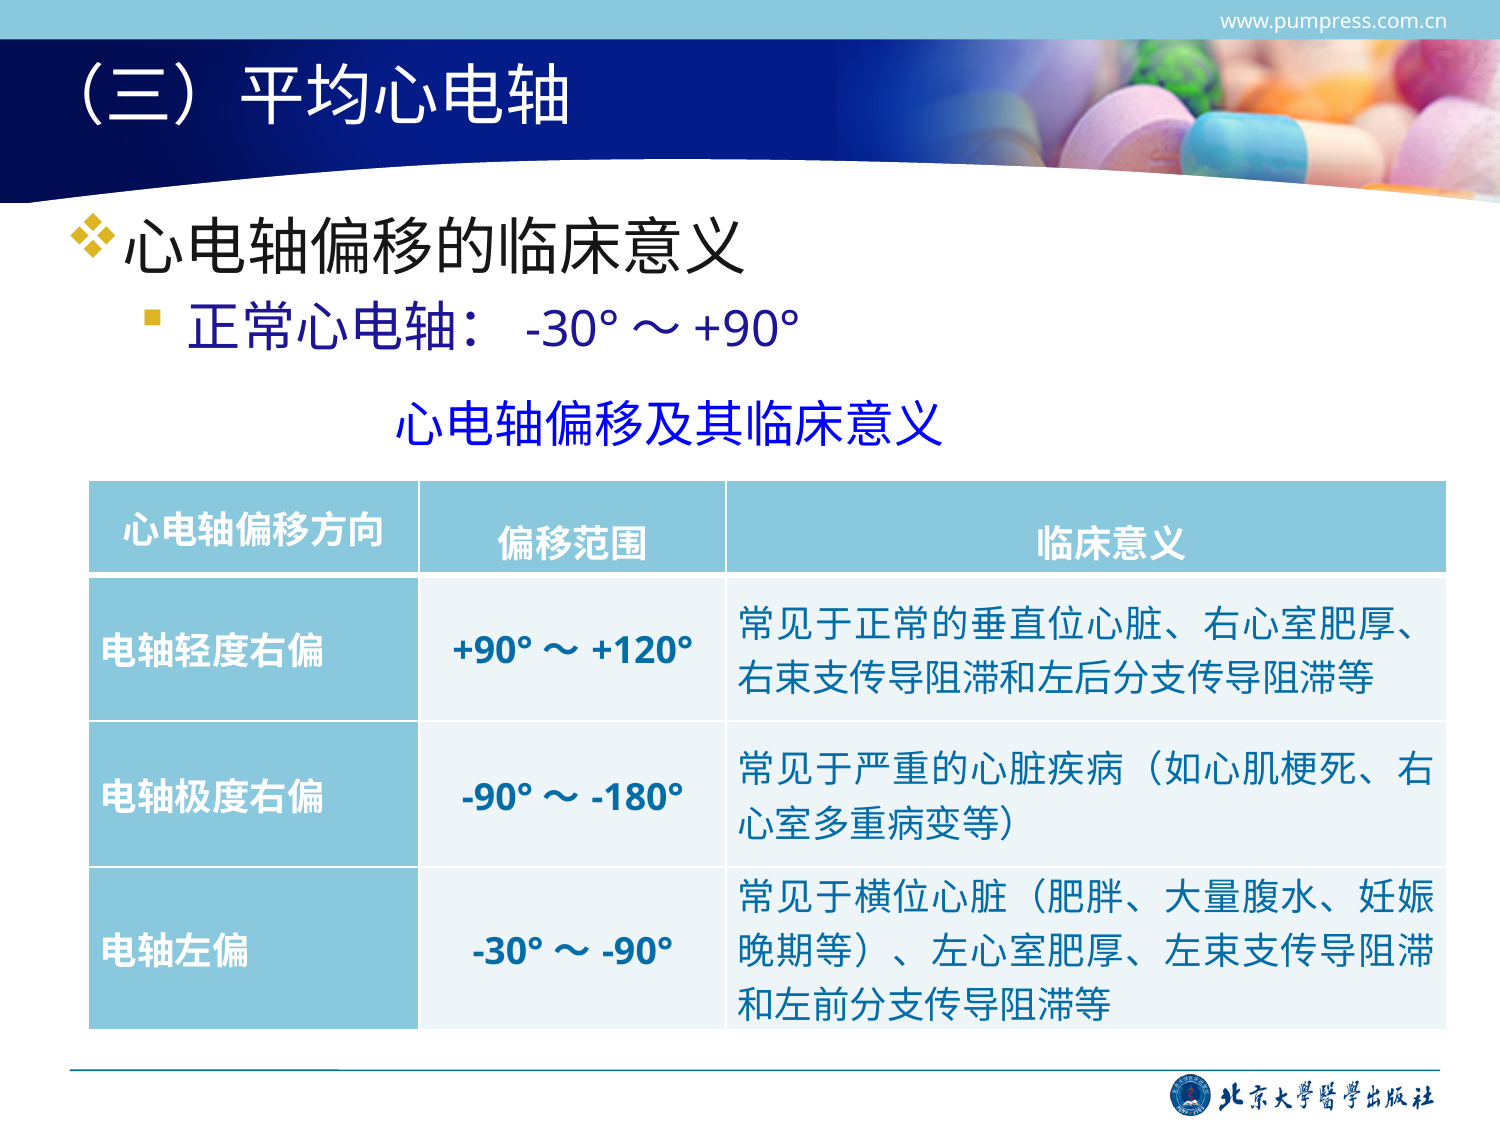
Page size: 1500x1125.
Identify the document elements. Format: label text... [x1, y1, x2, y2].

table_cell 常见于正常的垂直位心脏、右心室肥厚、右束支传导阻滞和左后分支传导阻滞等 [727, 578, 1446, 720]
table_cell 电轴极度右偏 [89, 722, 418, 866]
table_cell 常见于横位心脏（肥胖、大量腹水、妊娠晚期等）、左心室肥厚、左束支传导阻滞和左前分支传导阻滞等 [727, 868, 1446, 1029]
table_header 临床意义 [727, 481, 1446, 572]
table_cell 电轴轻度右偏 [89, 578, 418, 720]
slide_number www.pumpress.com.cn [1024, 0, 1463, 38]
list 心电轴偏移的临床意义 正常心电轴：-30°～+90° [49, 198, 1463, 1026]
picture [1170, 1074, 1436, 1118]
table_cell 电轴左偏 [89, 868, 418, 1029]
table_cell -30°～-90° [420, 868, 725, 1029]
picture [0, 40, 1500, 203]
table_cell 常见于严重的心脏疾病（如心肌梗死、右心室多重病变等） [727, 722, 1446, 866]
table_header 心电轴偏移方向 [89, 481, 418, 572]
table_header 偏移范围 [420, 481, 725, 572]
table_cell -90°～-180° [420, 722, 725, 866]
table_cell +90°～+120° [420, 578, 725, 720]
title （三）平均心电轴 [23, 46, 1349, 140]
text_box 心电轴偏移及其临床意义 [344, 386, 1025, 459]
